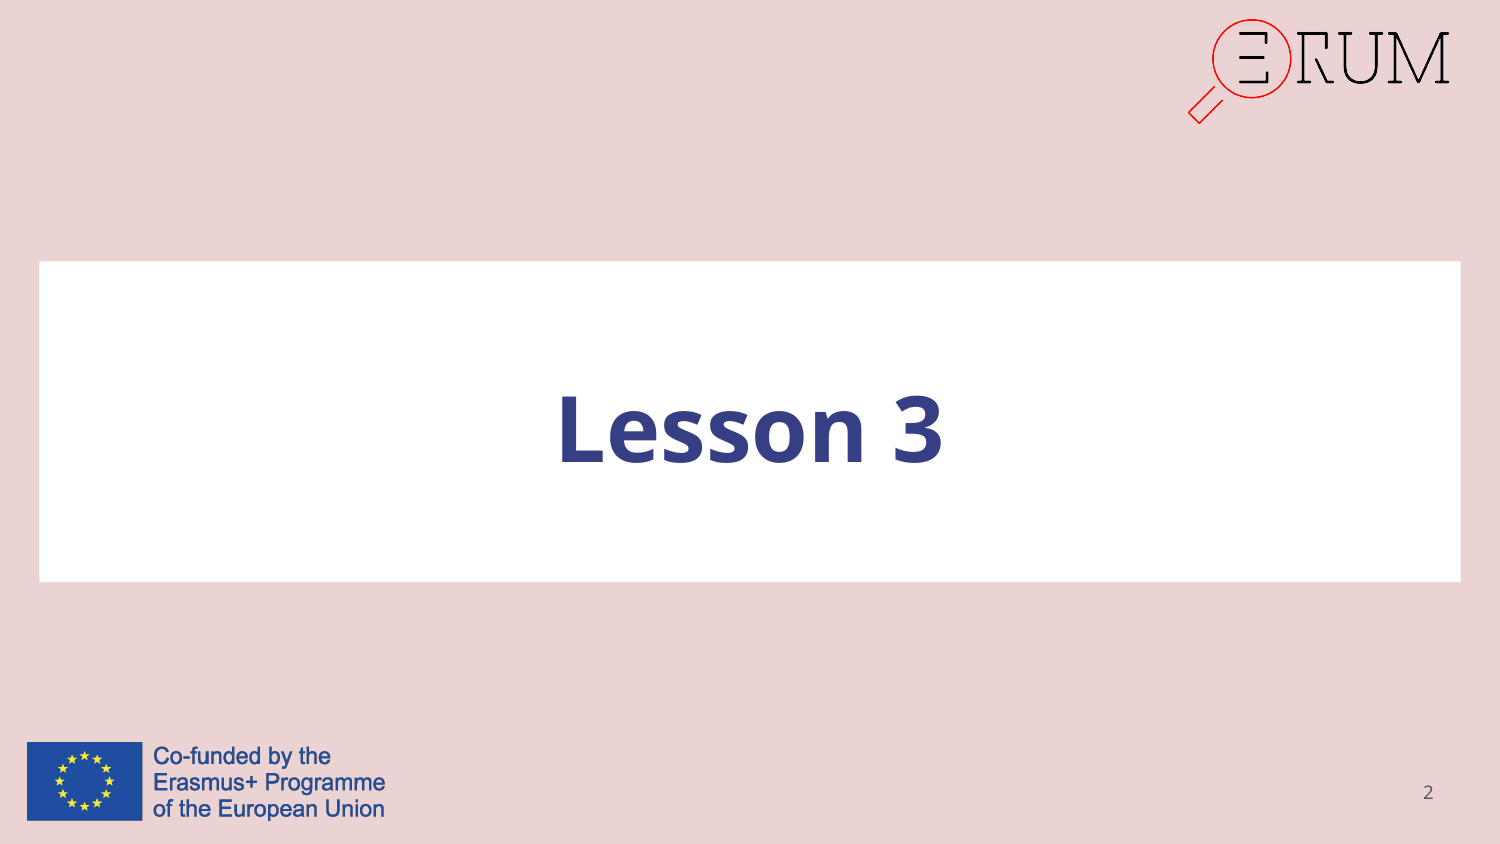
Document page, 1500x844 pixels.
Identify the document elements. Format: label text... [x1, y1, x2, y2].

list [39, 261, 1461, 583]
title Lesson 3 [192, 355, 1308, 489]
picture [1136, 0, 1500, 137]
picture [27, 742, 385, 821]
slide_number 2 [1358, 761, 1449, 826]
